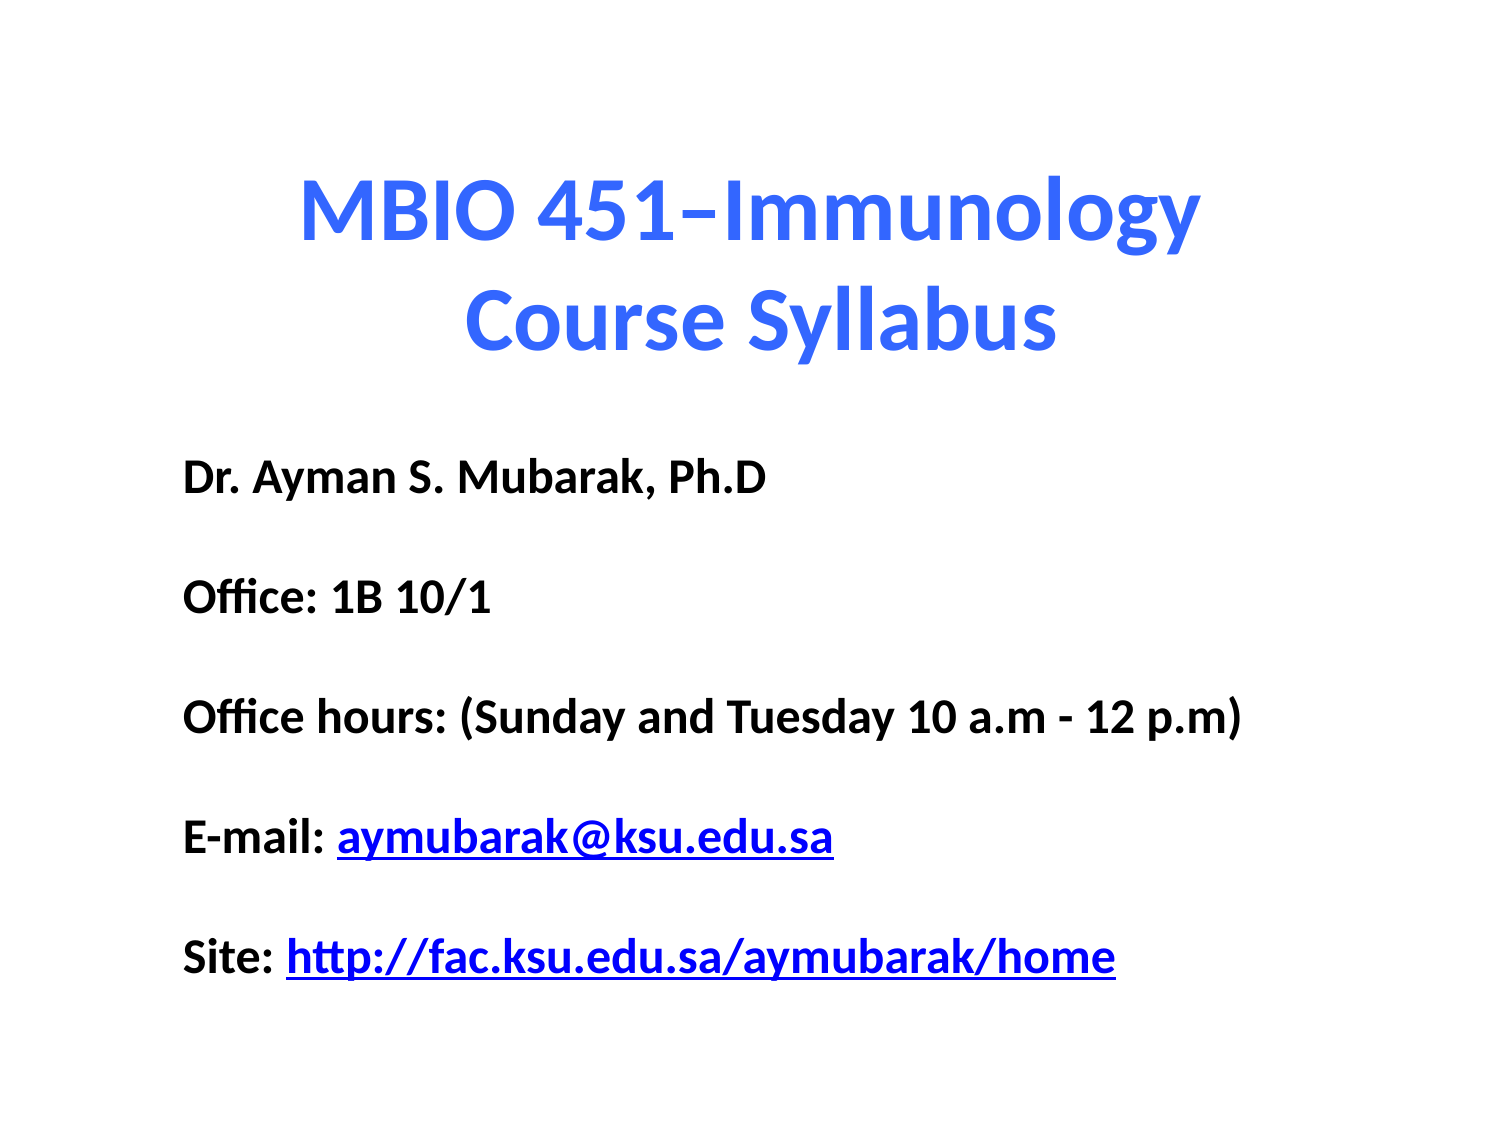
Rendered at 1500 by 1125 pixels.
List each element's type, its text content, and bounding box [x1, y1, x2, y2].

text_box Dr. Ayman S. Mubarak, Ph.D Office: 1B 10/1 Office hours: (Sunday and Tuesday 10 a.m - 12 p.m) E-mail: aymubarak@ksu.edu.sa Site: http://fac.ksu.edu.sa/aymubarak/home [168, 436, 1360, 1125]
text_box MBIO 451–Immunology Course Syllabus [283, 141, 1219, 436]
